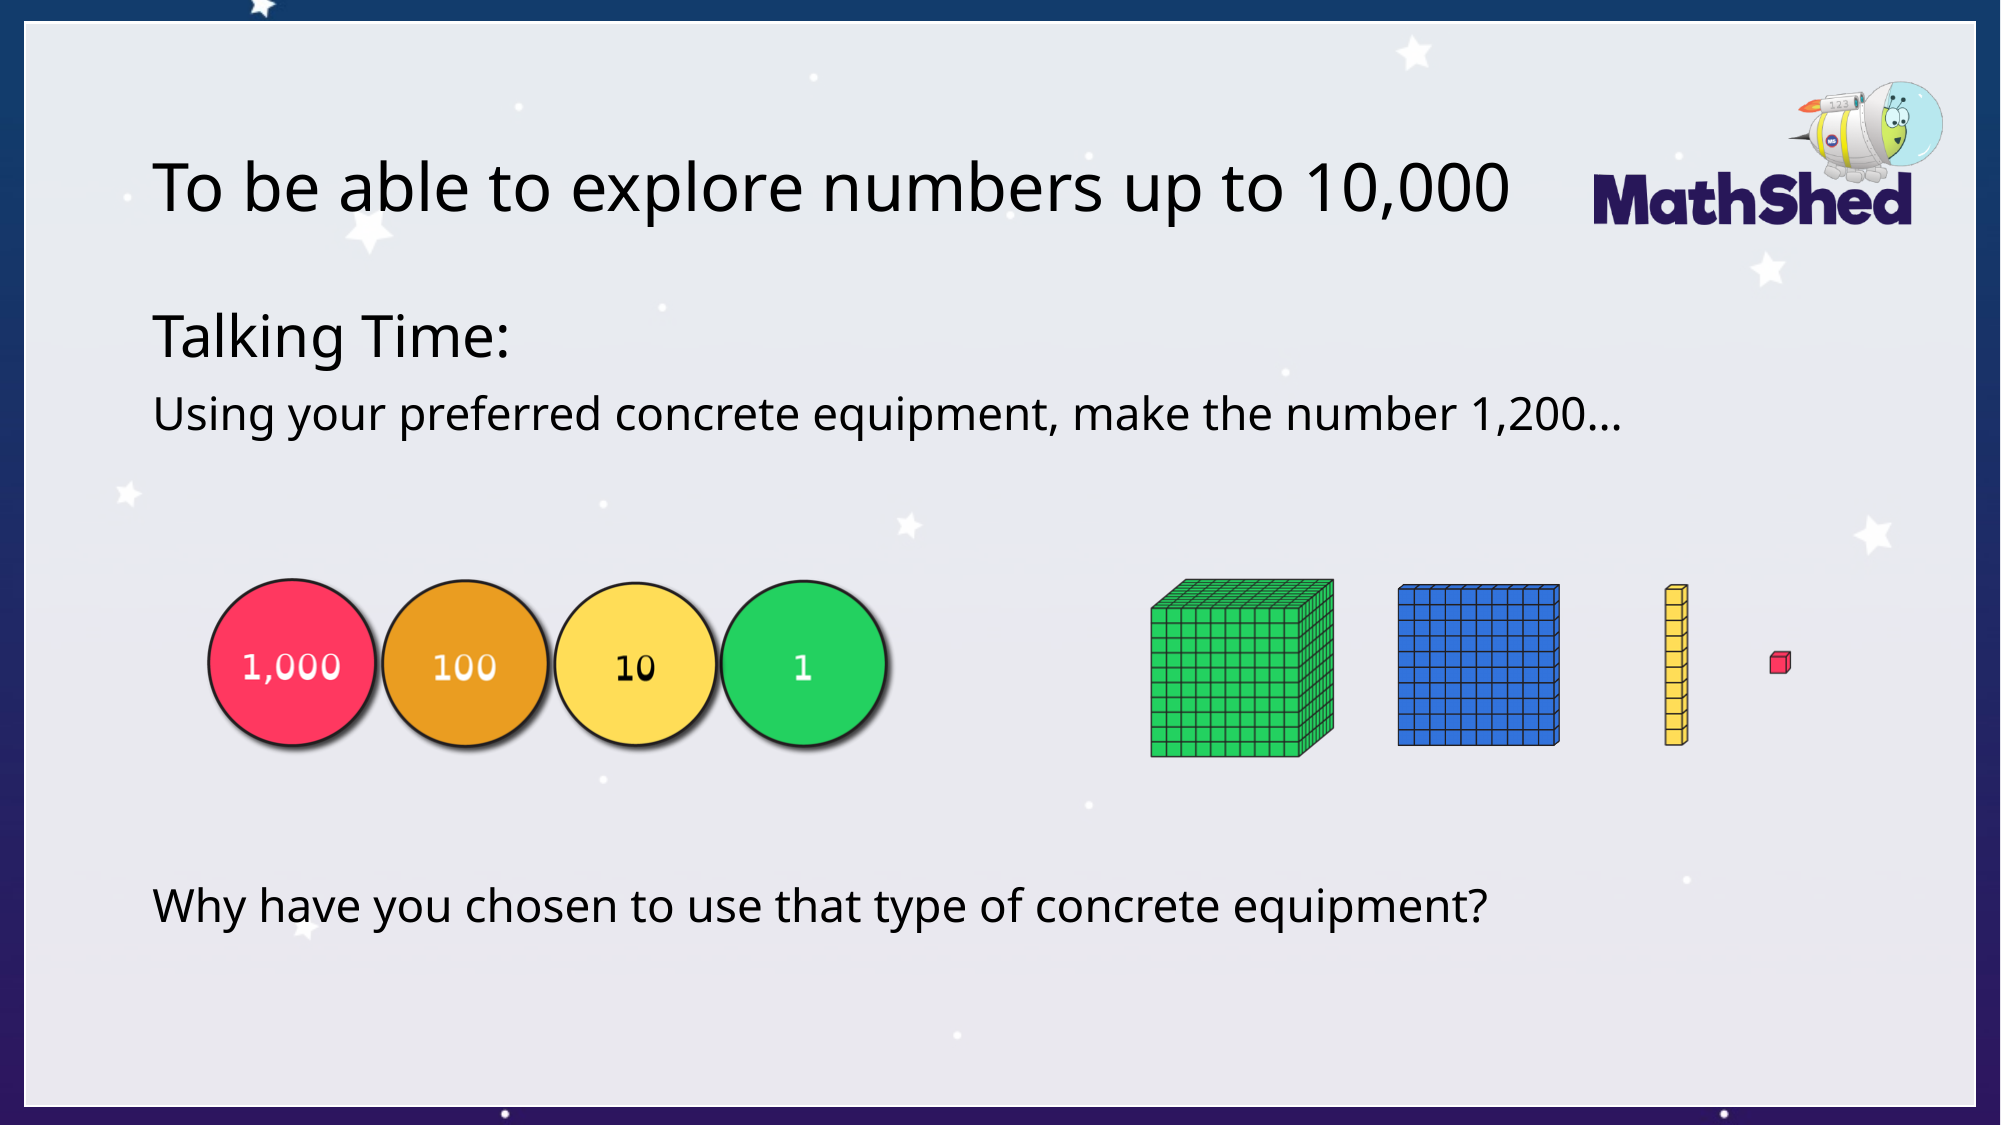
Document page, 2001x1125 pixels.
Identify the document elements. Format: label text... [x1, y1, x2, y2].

title To be able to explore numbers up to 10,000 [137, 81, 1578, 299]
picture [0, 0, 2001, 1125]
list Talking Time: Using your preferred concrete equipment, make the number 1,200… Why have you chosen to use that type of concrete equipment? [137, 299, 1863, 1014]
